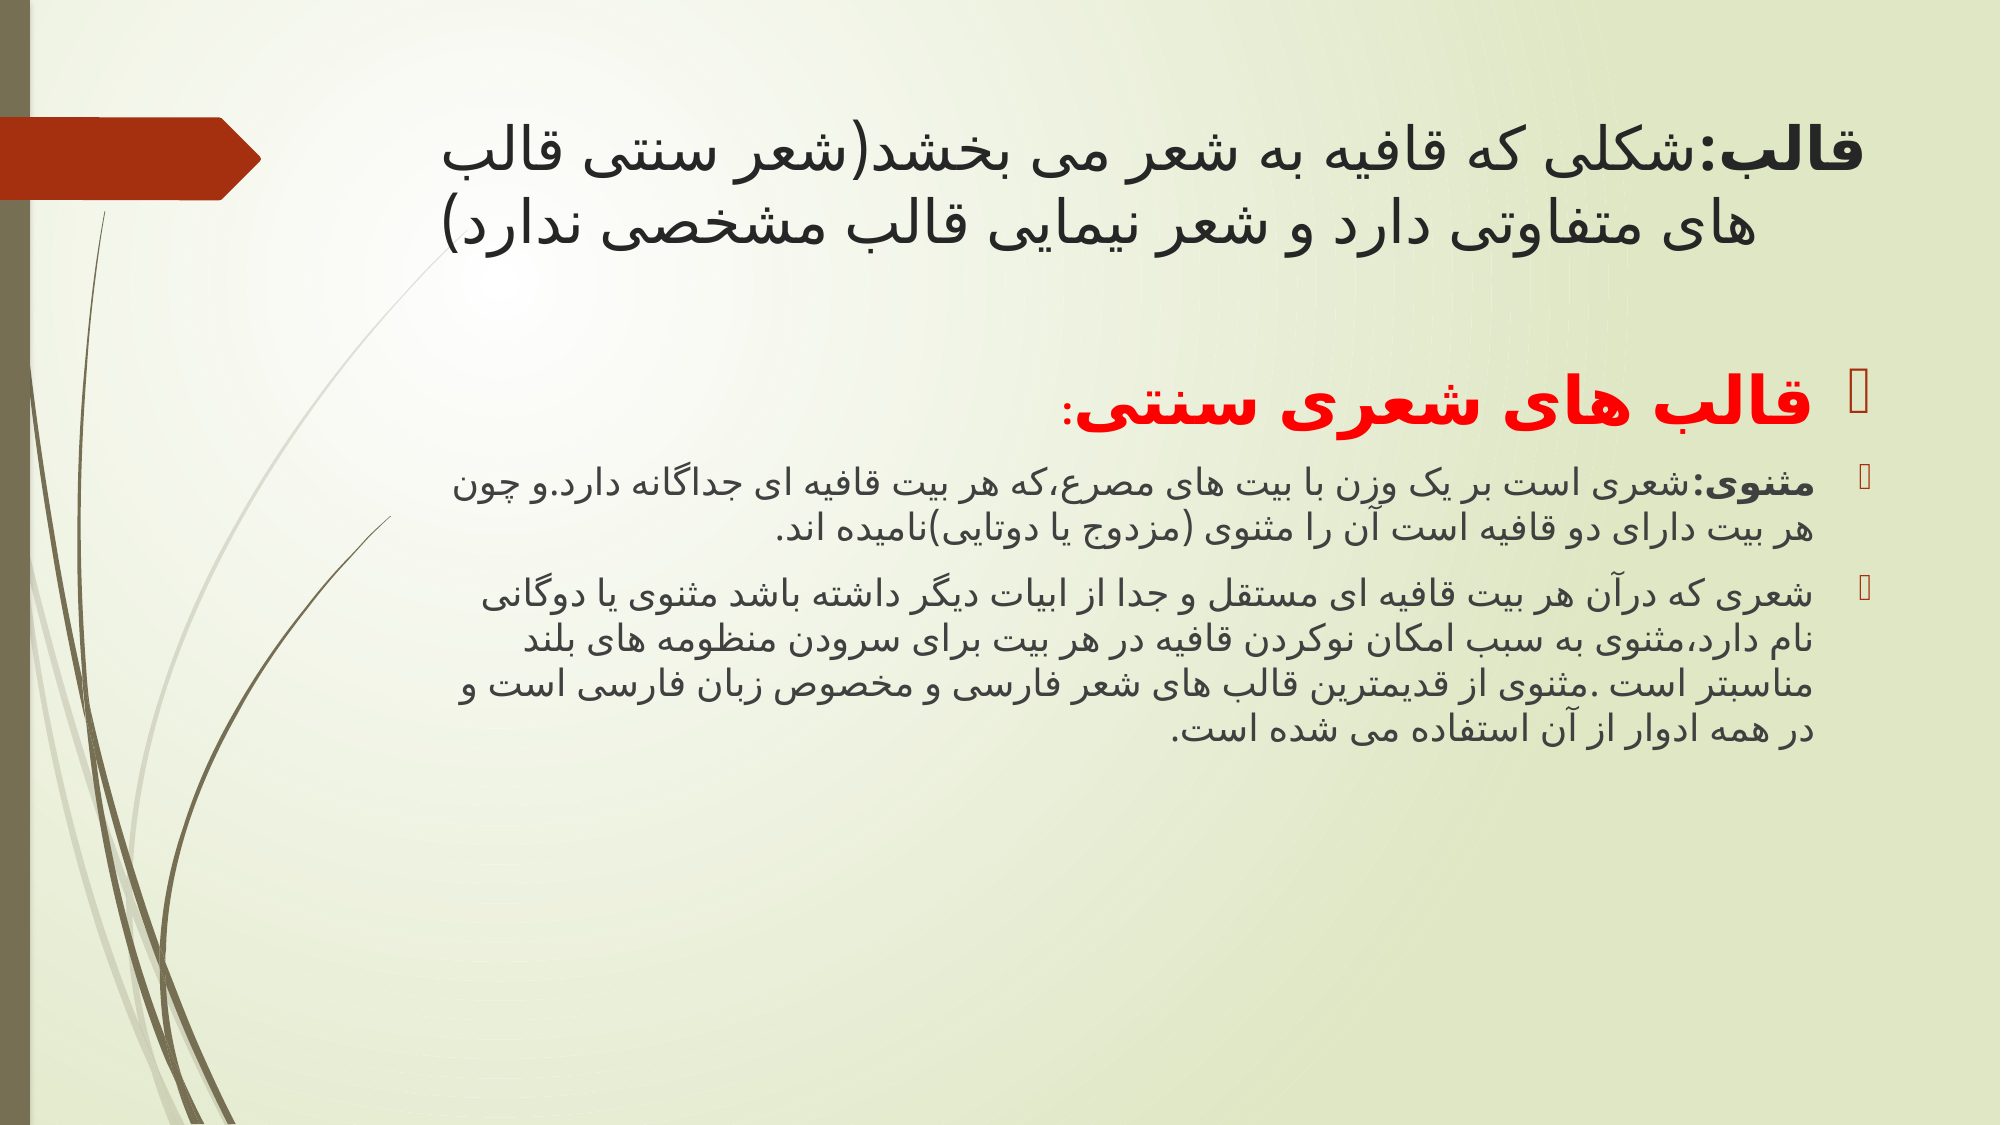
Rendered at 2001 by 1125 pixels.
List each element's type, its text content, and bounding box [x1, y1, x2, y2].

title قالب:شکلی که قافیه به شعر می بخشد(شعر سنتی قالب های متفاوتی دارد و شعر نیمایی قالب مشخصی ندارد) [425, 102, 1888, 313]
list قالب های شعری سنتی: مثنوی:شعری است بر یک وزن با بیت های مصرع،که هر بیت قافیه ای جداگانه دارد.و چون هر بیت دارای دو قافیه است آن را مثنوی (مزدوج یا دوتایی)نامیده اند. شعری که درآن هر بیت قافیه ای مستقل و جدا از ابیات دیگر داشته باشد مثنوی یا دوگانی نام دارد،مثنوی به سبب امکان نوکردن قافیه در هر بیت برای سرودن منظومه های بلند مناسبتر است .مثنوی از قدیمترین قالب های شعر فارسی و مخصوص زبان فارسی است و در همه ادوار از آن استفاده می شده است. [424, 350, 1888, 970]
